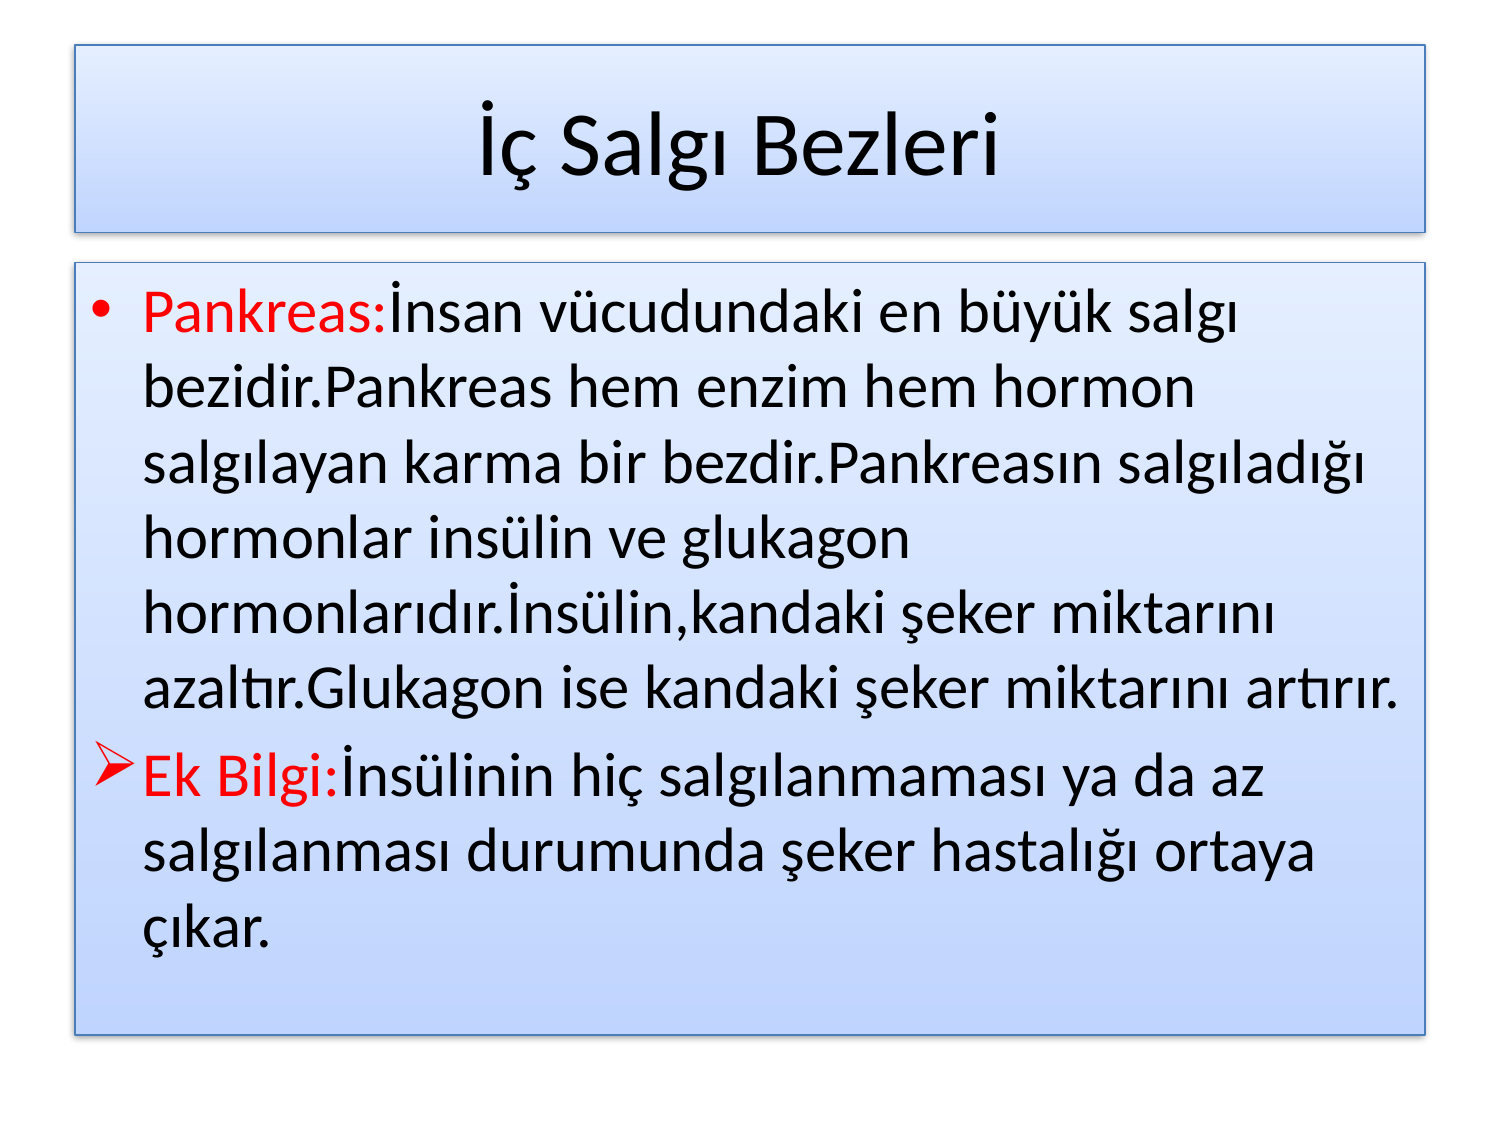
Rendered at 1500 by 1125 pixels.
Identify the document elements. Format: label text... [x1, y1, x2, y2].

title İç Salgı Bezleri [74, 44, 1426, 233]
list Pankreas:İnsan vücudundaki en büyük salgı bezidir.Pankreas hem enzim hem hormon salgılayan karma bir bezdir.Pankreasın salgıladığı hormonlar insülin ve glukagon hormonlarıdır.İnsülin,kandaki şeker miktarını azaltır.Glukagon ise kandaki şeker miktarını artırır. Ek Bilgi:İnsülinin hiç salgılanmaması ya da az salgılanması durumunda şeker hastalığı ortaya çıkar. [74, 262, 1426, 1036]
